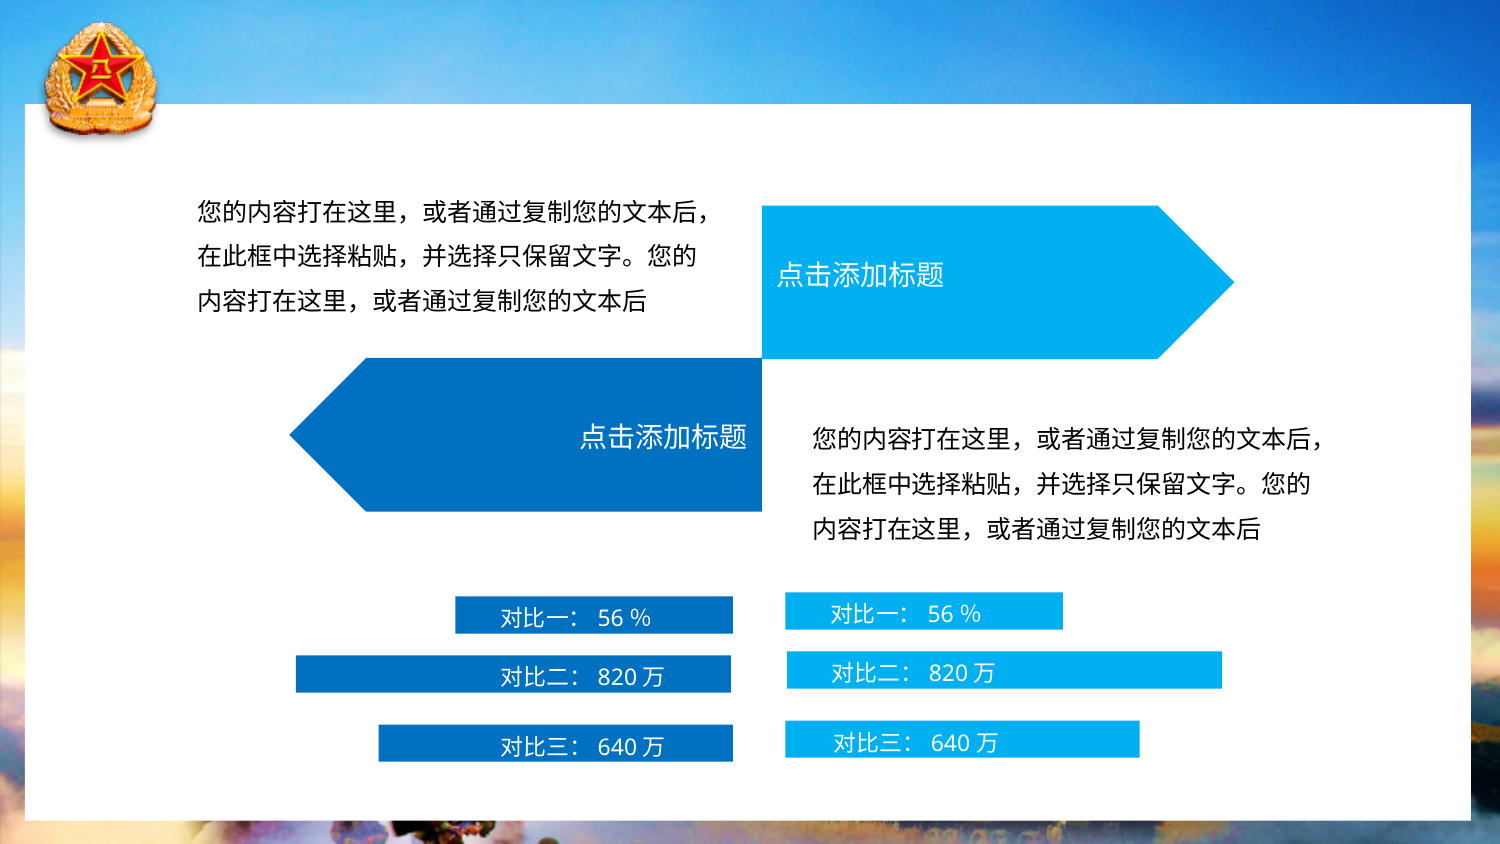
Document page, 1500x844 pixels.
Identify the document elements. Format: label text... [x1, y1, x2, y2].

text_box [783, 718, 1142, 760]
text_box [376, 722, 735, 764]
text_box 点击添加标题 [360, 411, 762, 461]
text_box 点击添加标题 [761, 249, 1164, 298]
text_box 对比二：820万 [485, 655, 681, 698]
text_box 您的内容打在这里，或者通过复制您的文本后，在此框中选择粘贴，并选择只保留文字。您的内容打在这里，或者通过复制您的文本后 [797, 401, 1329, 551]
text_box [453, 594, 735, 636]
text_box 对比一：56％ [815, 592, 998, 635]
text_box [759, 203, 1237, 362]
text_box [294, 653, 733, 695]
text_box 对比二：820万 [816, 651, 1012, 694]
text_box [785, 649, 1224, 691]
text_box [783, 590, 1065, 632]
text_box [287, 355, 764, 514]
picture [0, 0, 1500, 844]
text_box 对比一：56％ [485, 596, 668, 639]
text_box 您的内容打在这里，或者通过复制您的文本后，在此框中选择粘贴，并选择只保留文字。您的内容打在这里，或者通过复制您的文本后 [182, 173, 715, 324]
text_box 对比三：640万 [818, 721, 1014, 764]
text_box 对比三：640万 [485, 725, 681, 768]
